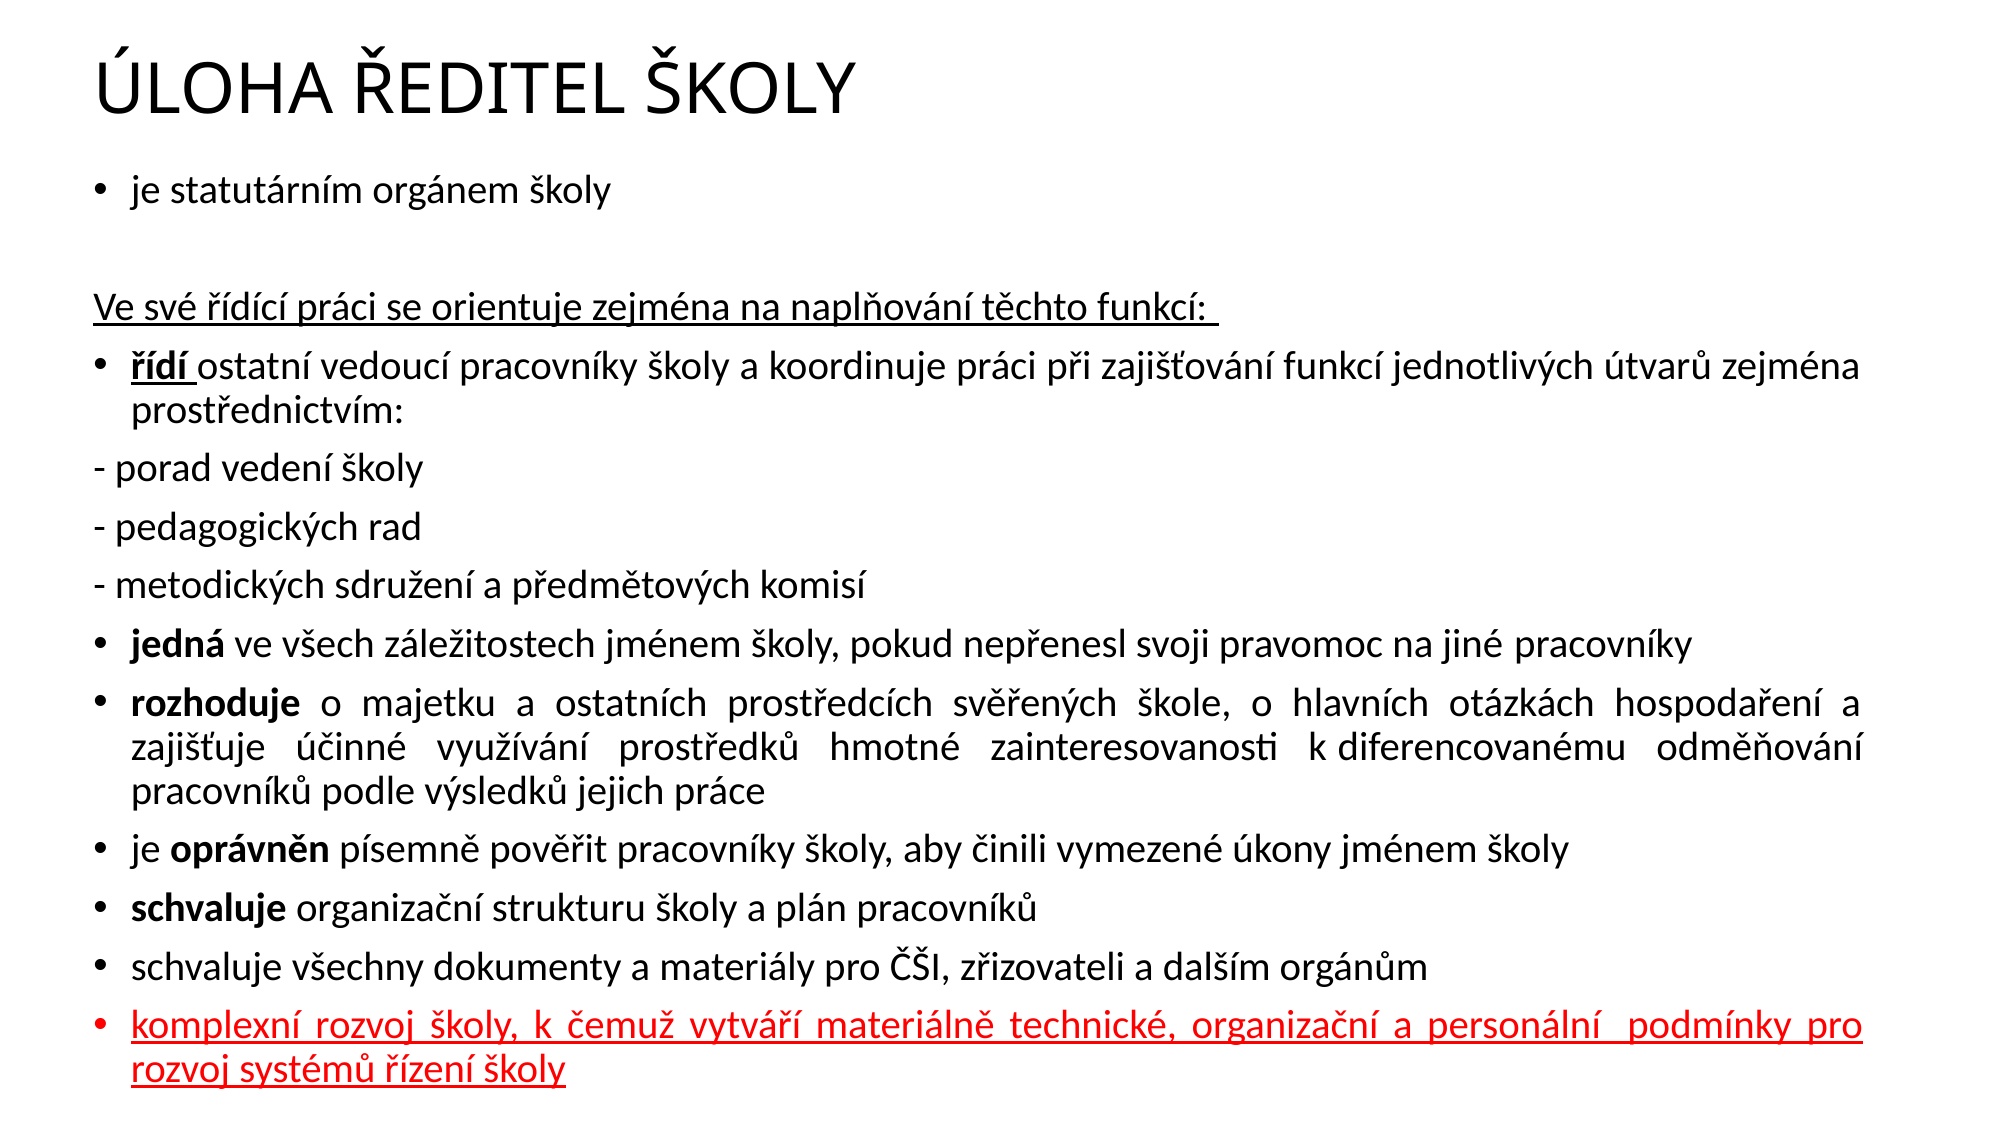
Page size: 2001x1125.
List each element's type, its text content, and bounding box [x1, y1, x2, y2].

title ÚLOHA ŘEDITEL ŠKOLY [78, 45, 1675, 138]
list je statutárním orgánem školy Ve své řídící práci se orientuje zejména na naplňování těchto funkcí: řídí ostatní vedoucí pracovníky školy a koordinuje práci při zajišťování funkcí jednotlivých útvarů zejména prostřednictvím: - porad vedení školy - pedagogických rad - metodických sdružení a předmětových komisí jedná ve všech záležitostech jménem školy, pokud nepřenesl svoji pravomoc na jiné pracovníky rozhoduje o majetku a ostatních prostředcích svěřených škole, o hlavních otázkách hospodaření a zajišťuje účinné využívání prostředků hmotné zainteresovanosti k diferencovanému odměňování pracovníků podle výsledků jejich práce je oprávněn písemně pověřit pracovníky školy, aby činili vymezené úkony jménem školy schvaluje organizační strukturu školy a plán pracovníků schvaluje všechny dokumenty a materiály pro ČŠI, zřizovateli a dalším orgánům komplexní rozvoj školy, k čemuž vytváří materiálně technické, organizační a personální podmínky pro rozvoj systémů řízení školy [78, 160, 1879, 1106]
